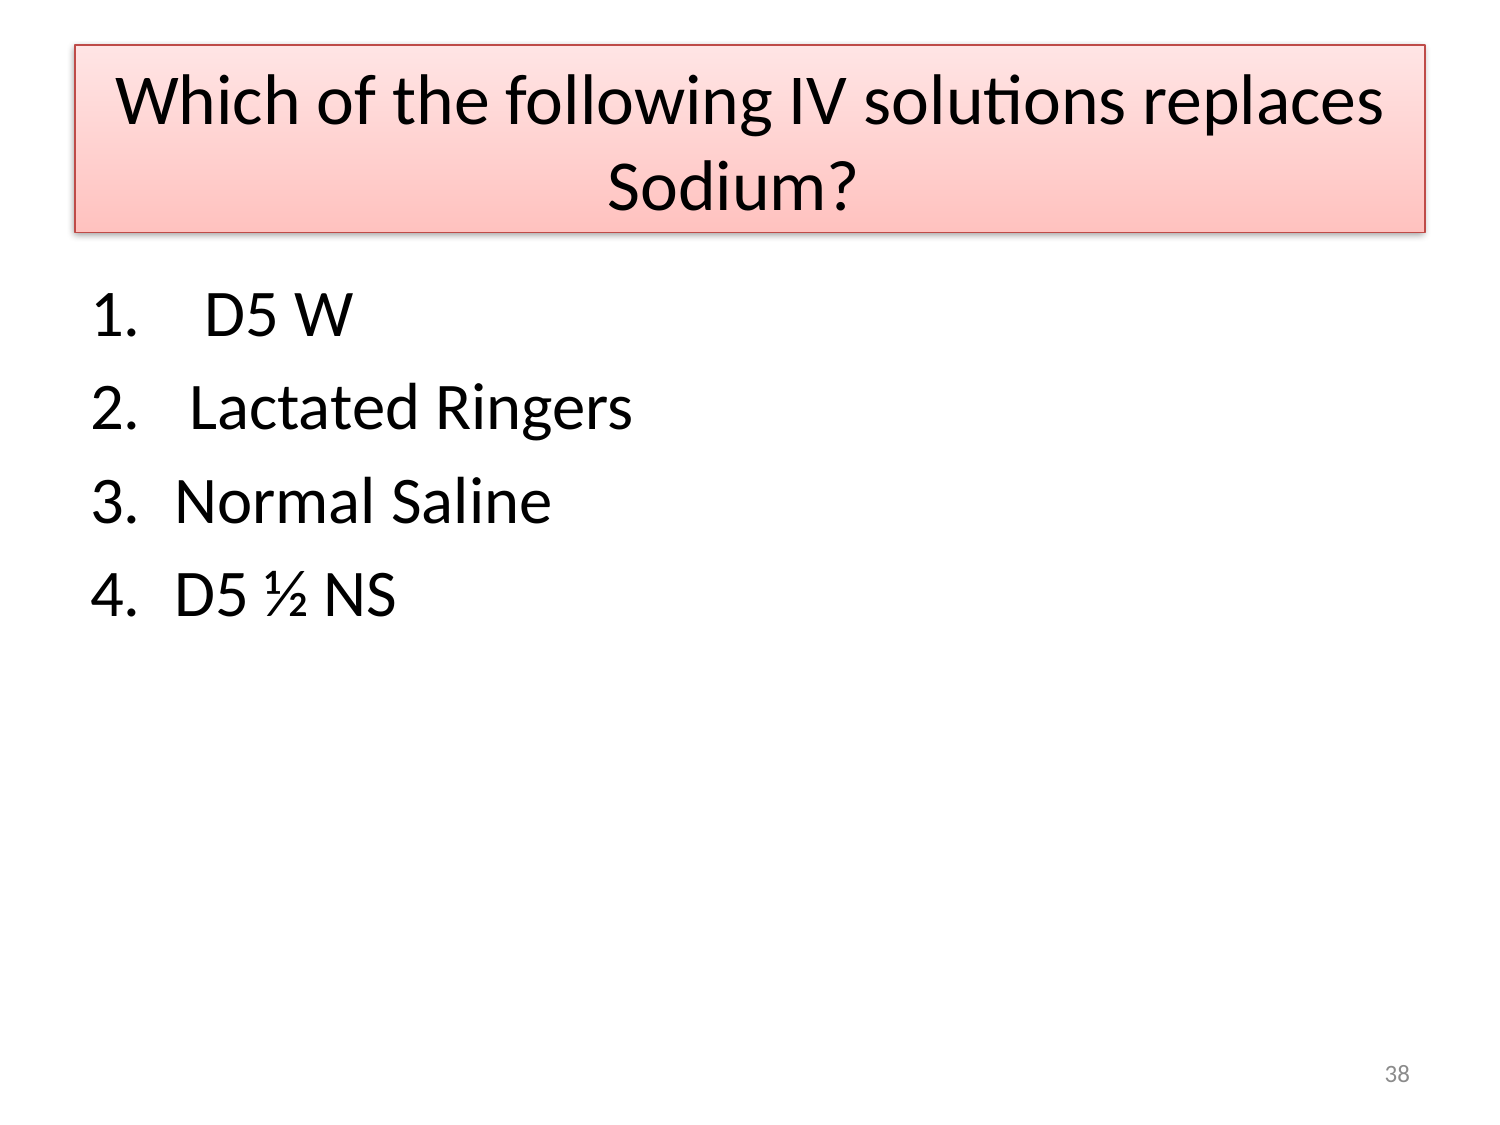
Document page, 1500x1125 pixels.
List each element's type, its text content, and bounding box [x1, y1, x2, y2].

title Which of the following IV solutions replaces Sodium? [74, 44, 1426, 233]
slide_number 38 [1074, 1042, 1425, 1103]
list D5 W Lactated Ringers Normal Saline D5 ½ NS [75, 262, 1425, 1005]
